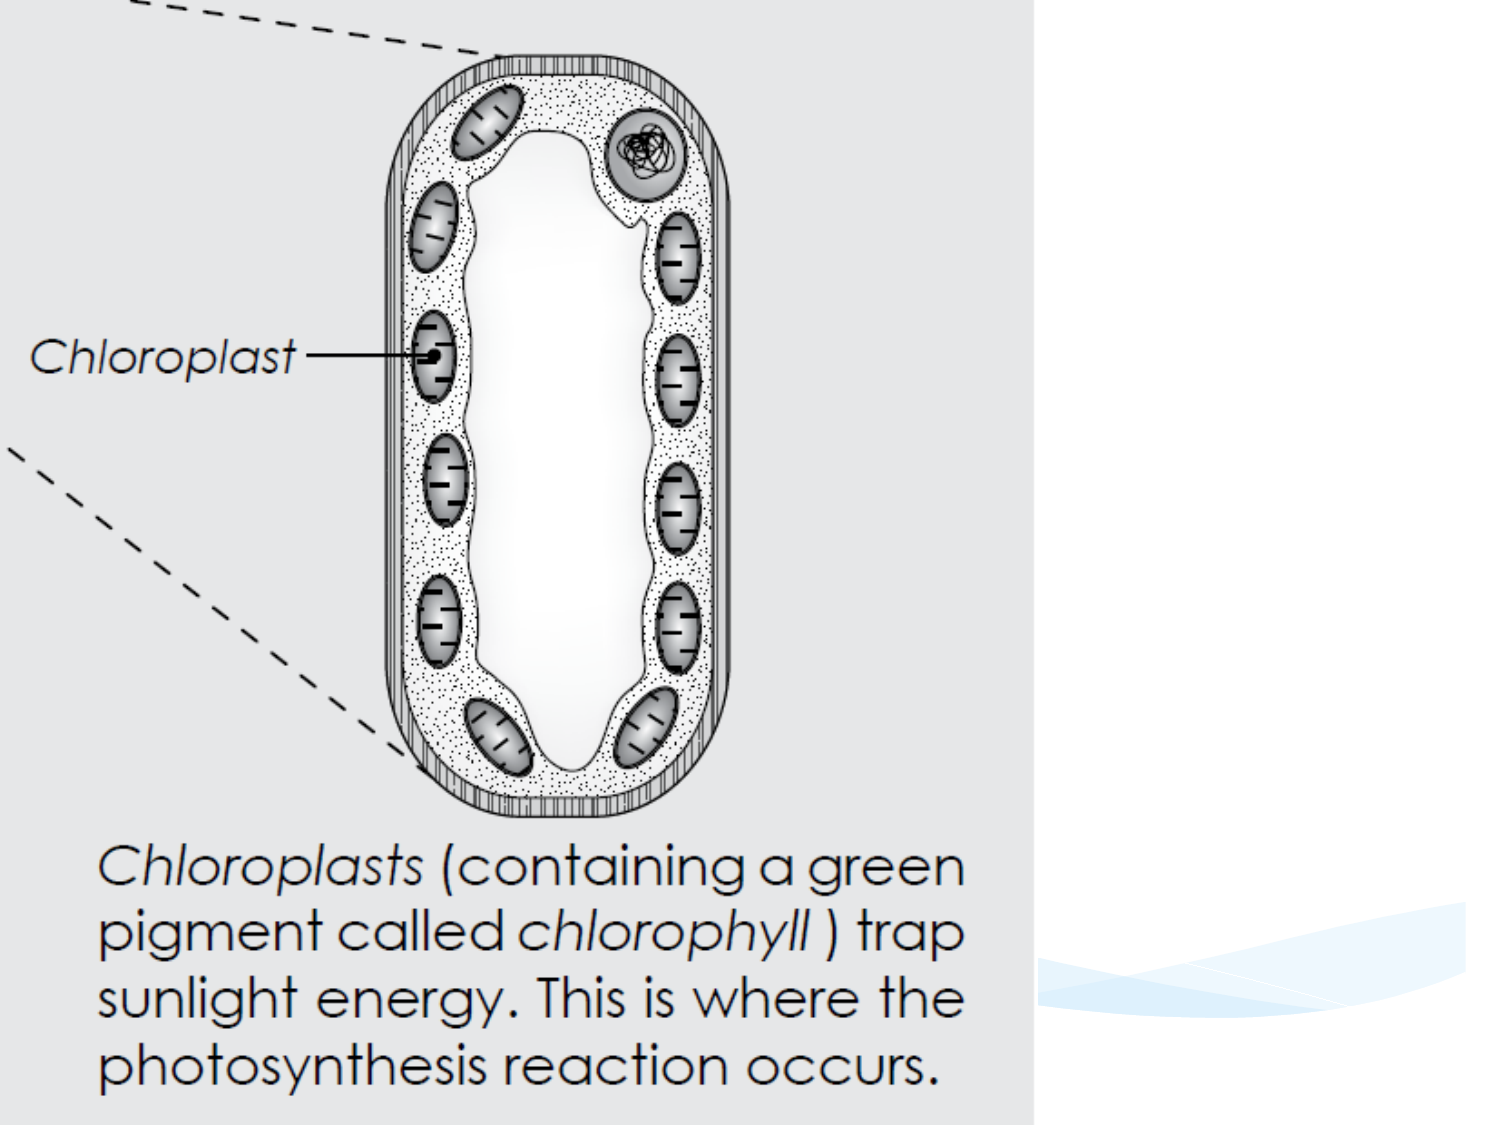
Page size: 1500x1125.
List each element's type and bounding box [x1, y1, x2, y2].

picture [0, 0, 1038, 1125]
